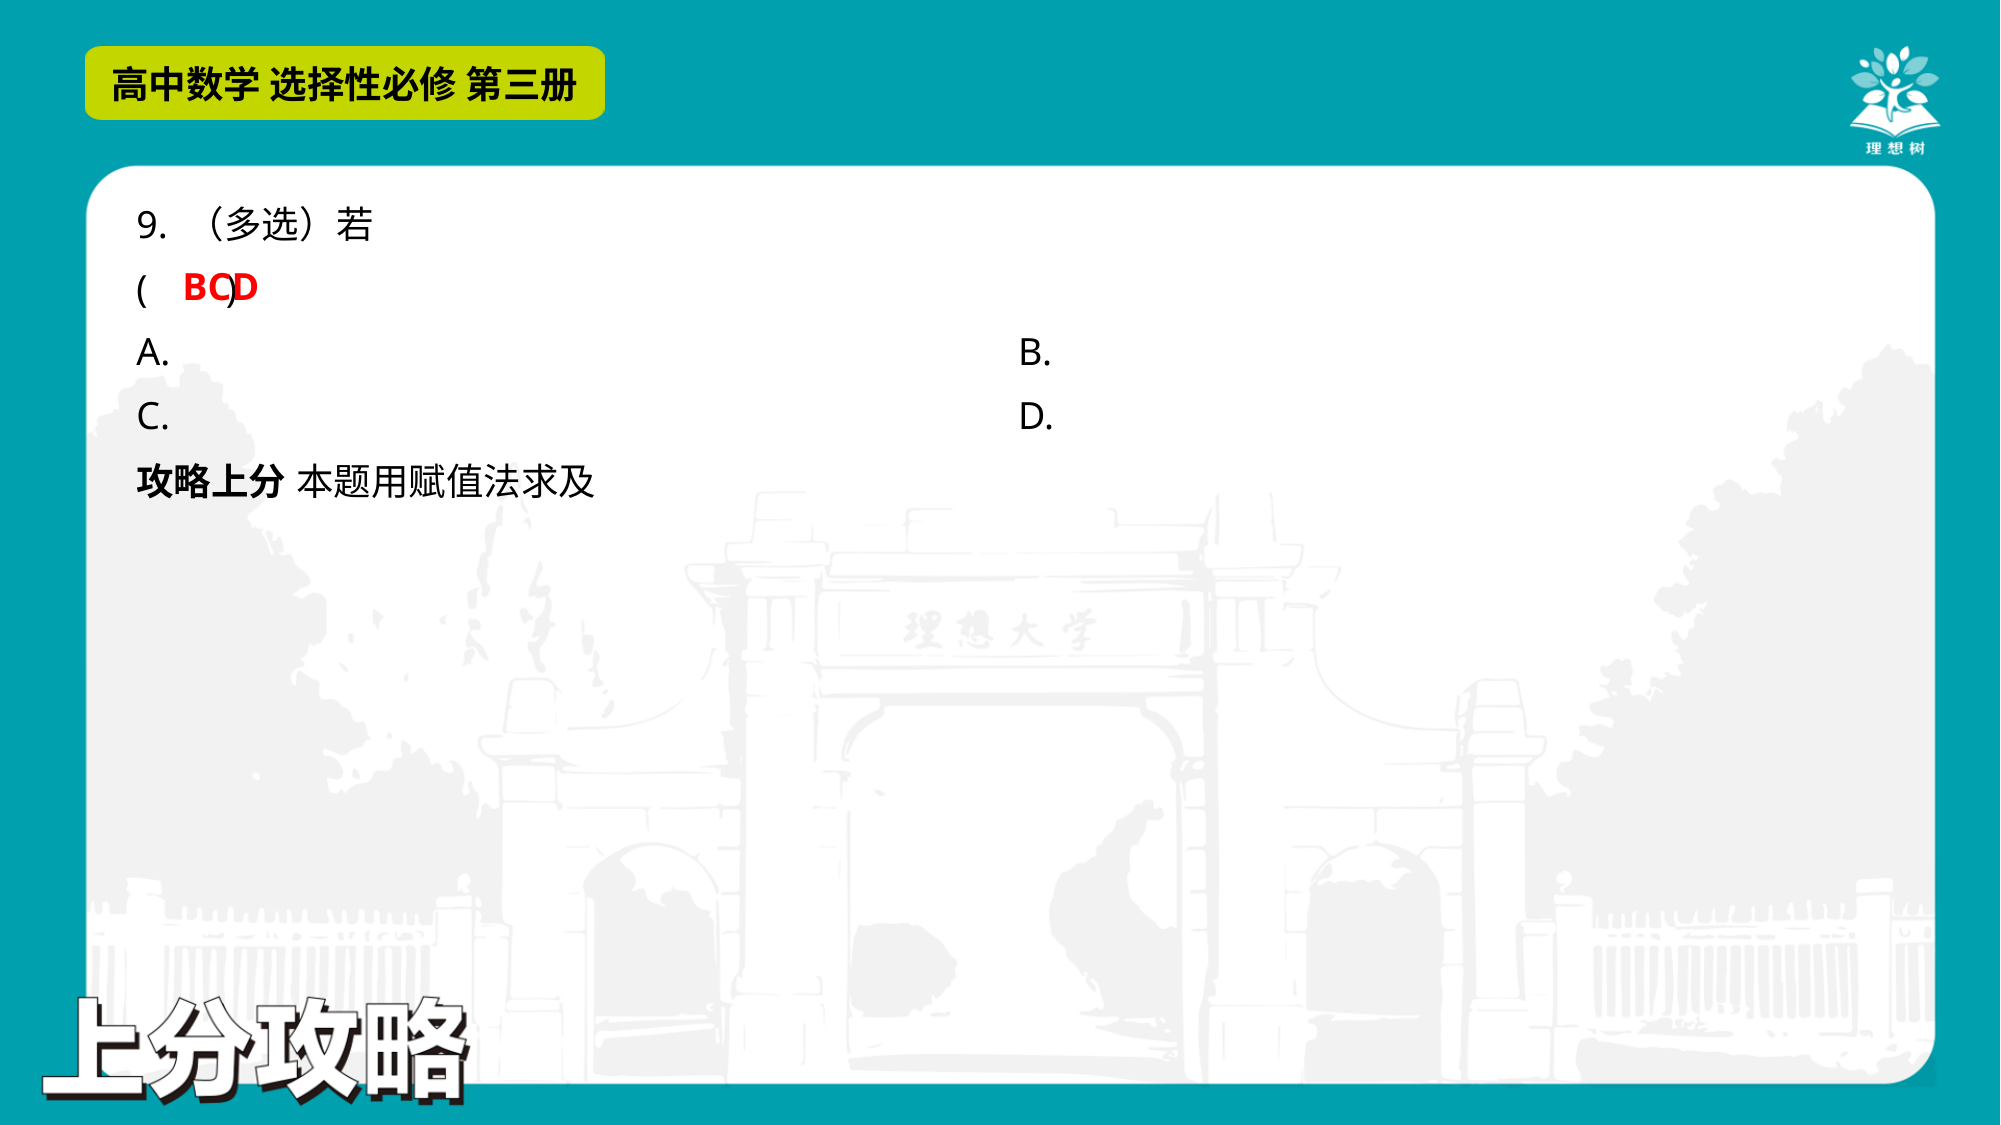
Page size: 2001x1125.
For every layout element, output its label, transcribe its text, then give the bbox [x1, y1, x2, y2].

picture [0, 0, 2000, 1125]
text_box BCD [166, 243, 276, 302]
